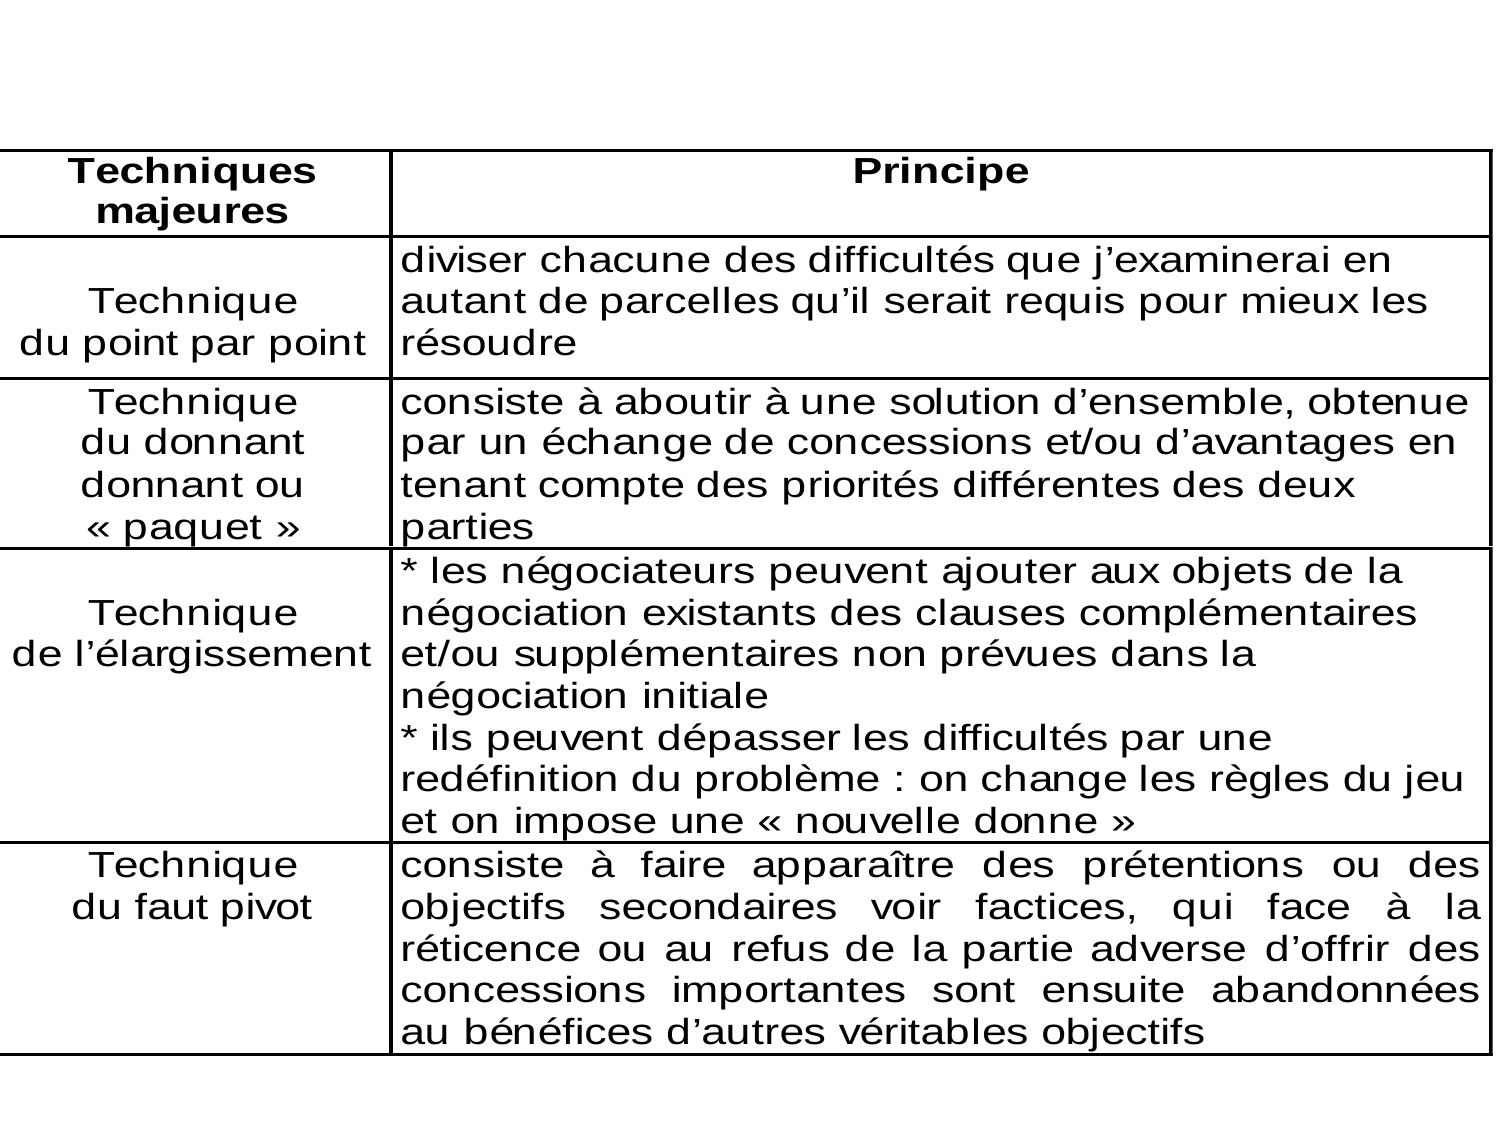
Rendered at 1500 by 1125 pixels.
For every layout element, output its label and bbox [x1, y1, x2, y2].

text_box [0, 148, 1493, 1079]
